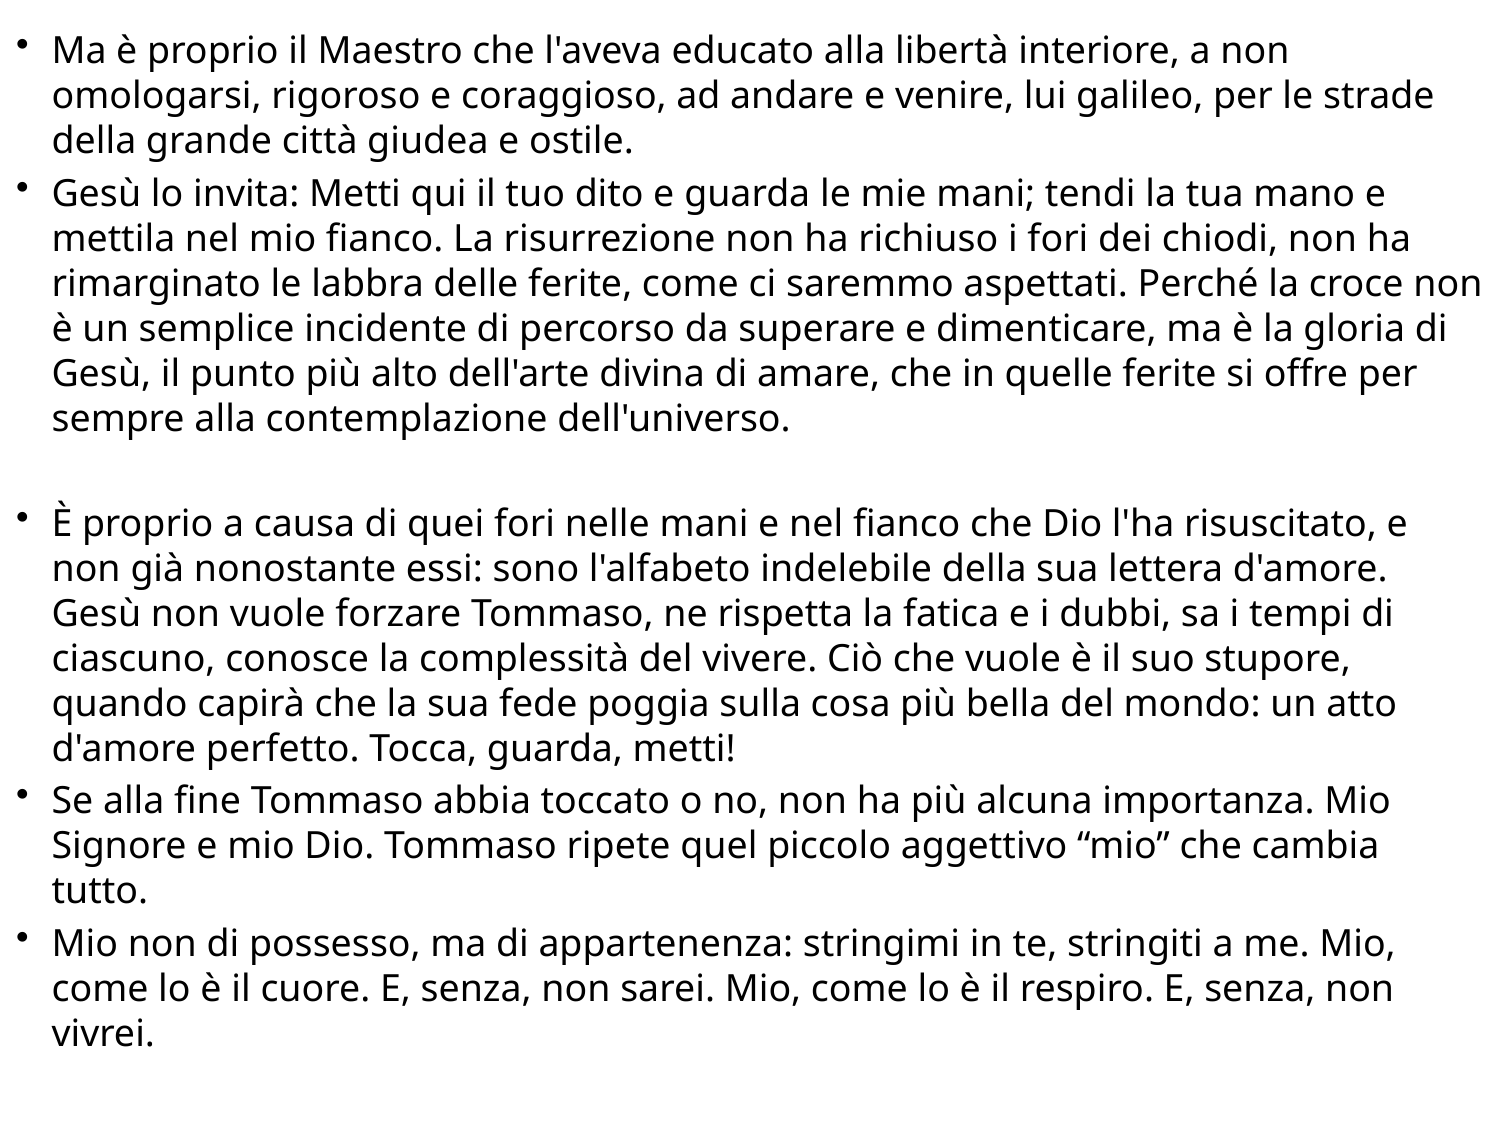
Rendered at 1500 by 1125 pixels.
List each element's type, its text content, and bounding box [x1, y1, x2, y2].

text_box Ma è proprio il Maestro che l'aveva educato alla libertà interiore, a non omologarsi, rigoroso e coraggioso, ad andare e venire, lui galileo, per le strade della grande città giudea e ostile. Gesù lo invita: Metti qui il tuo dito e guarda le mie mani; tendi la tua mano e mettila nel mio fianco. La risurrezione non ha richiuso i fori dei chiodi, non ha rimarginato le labbra delle ferite, come ci saremmo aspettati. Perché la croce non è un semplice incidente di percorso da superare e dimenticare, ma è la gloria di Gesù, il punto più alto dell'arte divina di amare, che in quelle ferite si offre per sempre alla contemplazione dell'universo. È proprio a causa di quei fori nelle mani e nel fianco che Dio l'ha risuscitato, e non già nonostante essi: sono l'alfabeto indelebile della sua lettera d'amore. Gesù non vuole forzare Tommaso, ne rispetta la fatica e i dubbi, sa i tempi di ciascuno, conosce la complessità del vivere. Ciò che vuole è il suo stupore, quando capirà che la sua fede poggia sulla cosa più bella del mondo: un atto d'amore perfetto. Tocca, guarda, metti! Se alla fine Tommaso abbia toccato o no, non ha più alcuna importanza. Mio Signore e mio Dio. Tommaso ripete quel piccolo aggettivo “mio” che cambia tutto. Mio non di possesso, ma di appartenenza: stringimi in te, stringiti a me. Mio, come lo è il cuore. E, senza, non sarei. Mio, come lo è il respiro. E, senza, non vivrei. [1, 19, 1500, 1062]
